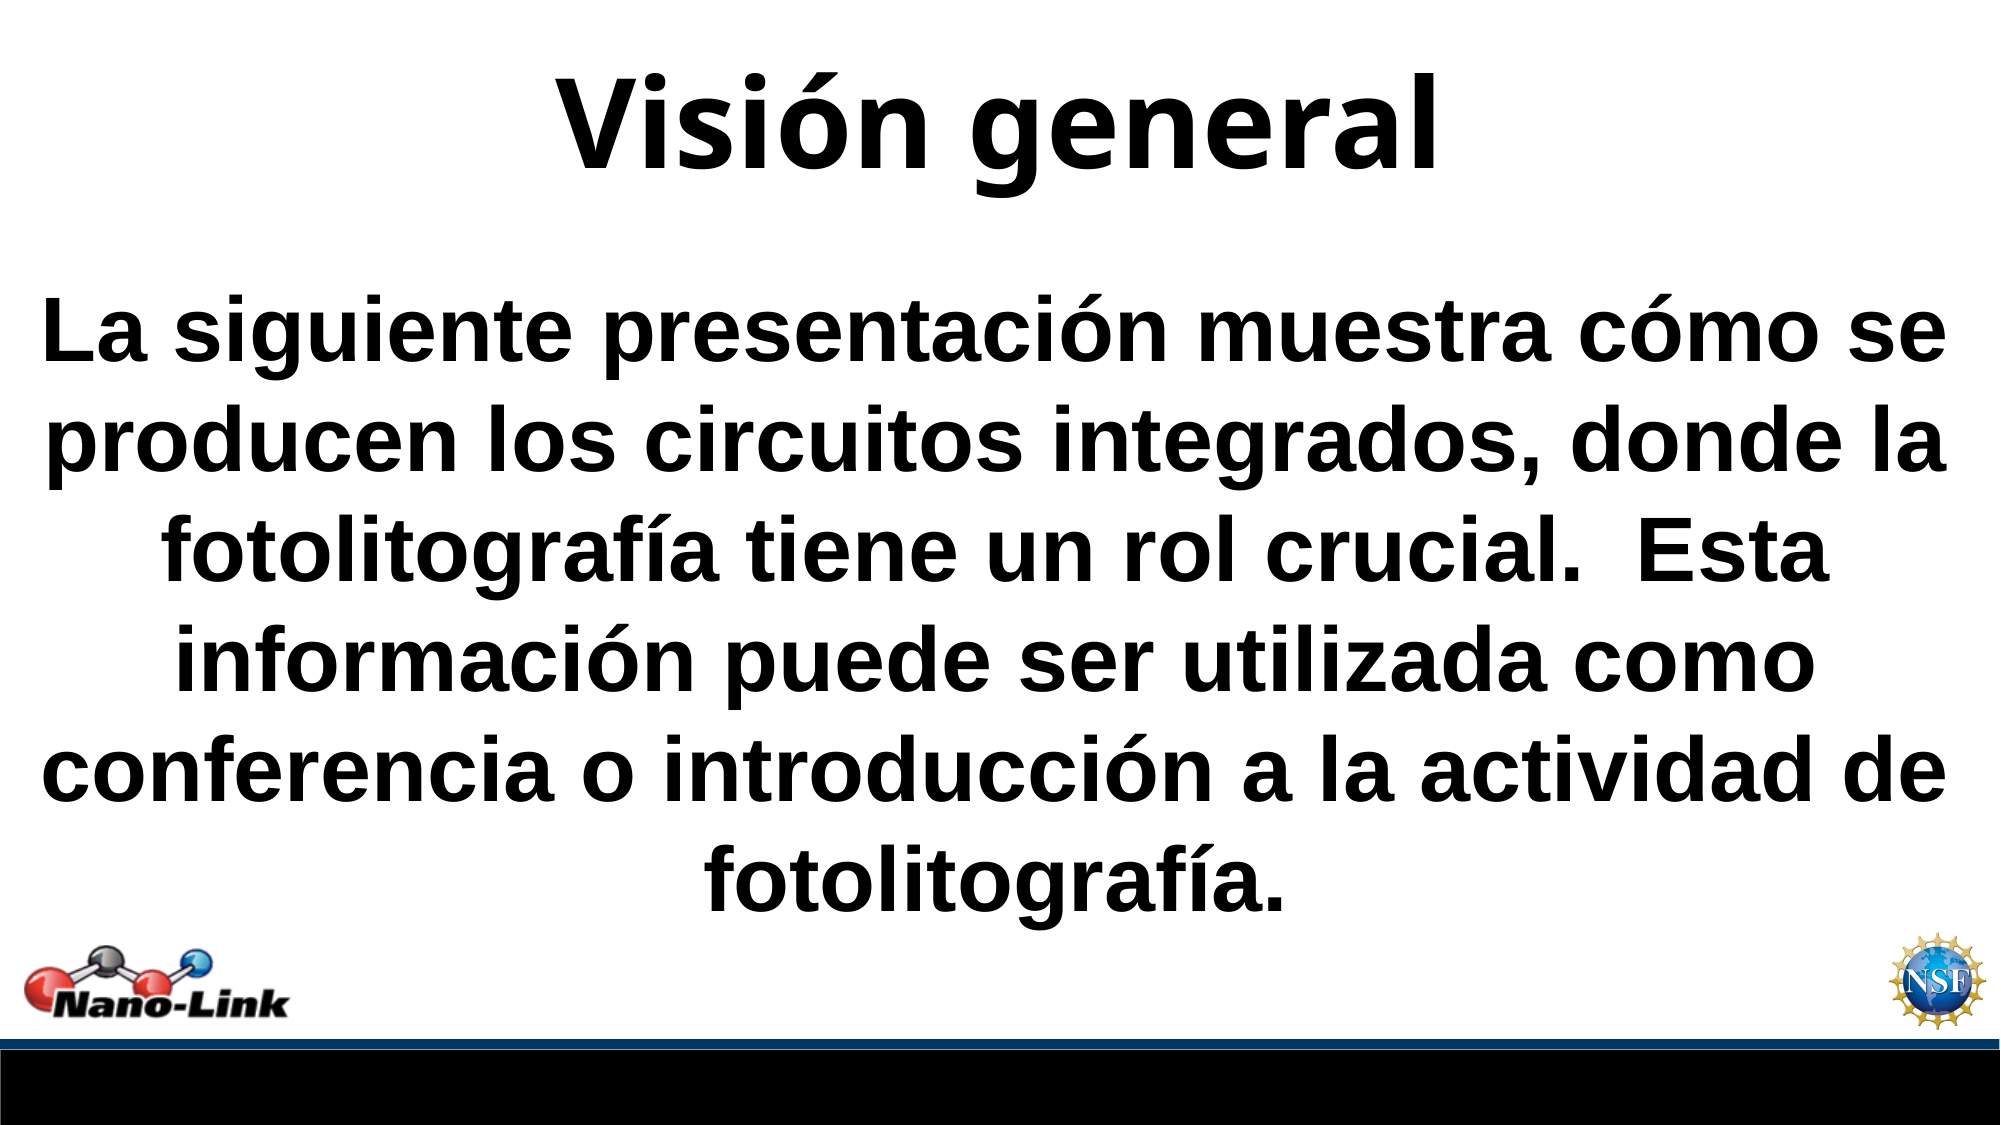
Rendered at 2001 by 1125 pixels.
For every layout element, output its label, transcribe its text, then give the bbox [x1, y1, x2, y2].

picture [1886, 931, 1988, 1032]
text_box La siguiente presentación muestra cómo se producen los circuitos integrados, donde la fotolitografía tiene un rol crucial. Esta información puede ser utilizada como conferencia o introducción a la actividad de fotolitografía. [17, 262, 1975, 950]
text_box Visión general [0, 24, 2000, 213]
picture [16, 935, 305, 1032]
